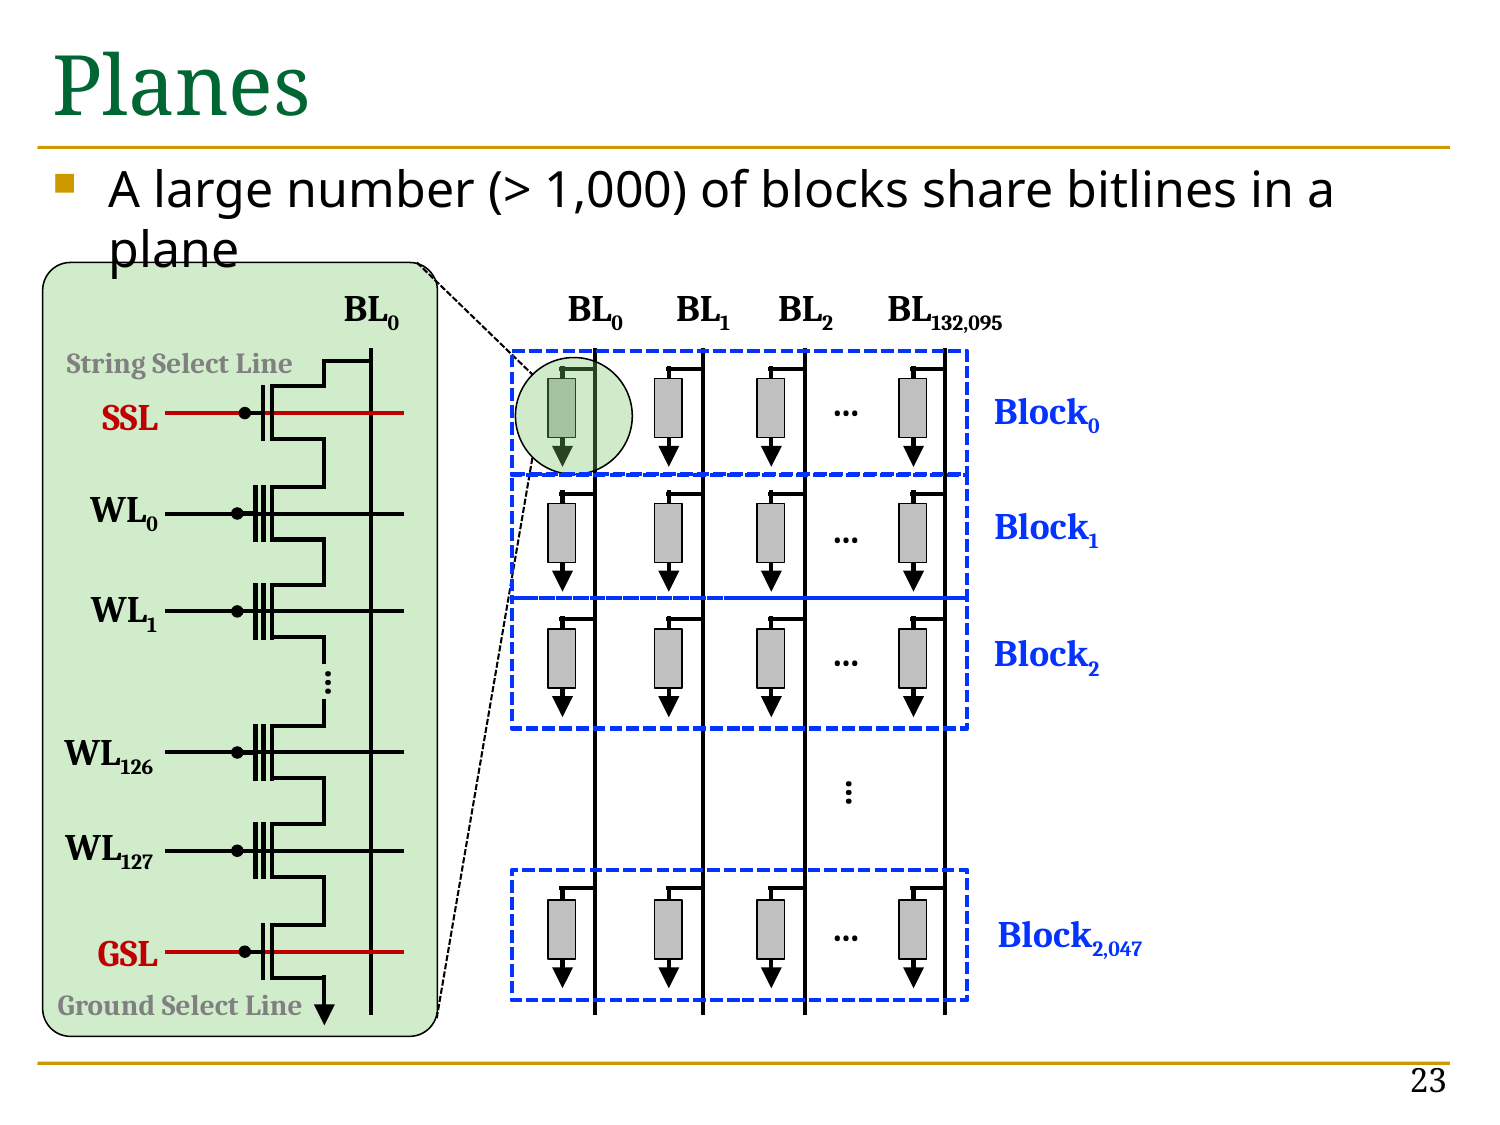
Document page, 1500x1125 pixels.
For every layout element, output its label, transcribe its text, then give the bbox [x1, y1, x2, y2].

text_box Block2,047 [982, 902, 1158, 969]
text_box [707, 474, 801, 598]
text_box [511, 351, 594, 474]
text_box [806, 351, 944, 474]
text_box [704, 351, 805, 474]
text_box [670, 371, 693, 379]
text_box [937, 889, 944, 897]
text_box [946, 351, 968, 474]
text_box Block1 [979, 494, 1114, 561]
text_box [670, 495, 675, 503]
text_box … [329, 363, 369, 370]
text_box [949, 598, 968, 729]
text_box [914, 370, 944, 381]
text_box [563, 620, 594, 631]
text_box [241, 414, 294, 425]
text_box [914, 890, 921, 897]
slide_number 23 [1111, 1036, 1462, 1112]
text_box String Select Line [51, 337, 309, 388]
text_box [696, 367, 702, 379]
text_box [810, 474, 940, 598]
text_box [810, 869, 940, 1001]
text_box BL2 [763, 276, 848, 343]
text_box WL126 [49, 720, 161, 787]
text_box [772, 890, 779, 896]
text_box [772, 495, 779, 504]
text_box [696, 617, 702, 629]
text_box [599, 474, 698, 598]
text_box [587, 889, 594, 898]
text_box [416, 262, 533, 375]
text_box [599, 869, 698, 1001]
text_box … [816, 896, 876, 957]
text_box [914, 620, 944, 631]
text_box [696, 886, 702, 897]
text_box [707, 869, 801, 1001]
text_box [937, 495, 944, 504]
list A large number (> 1,000) of blocks share bitlines in a plane [37, 149, 1450, 1063]
text_box [538, 474, 590, 598]
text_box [563, 370, 594, 381]
title Planes [37, 24, 1450, 149]
text_box BL1 [661, 276, 745, 343]
text_box BL0 [328, 276, 411, 343]
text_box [914, 495, 921, 505]
text_box … [326, 991, 332, 998]
text_box [949, 474, 968, 598]
text_box Block0 [978, 379, 1115, 446]
text_box WL127 [49, 815, 161, 882]
text_box [538, 598, 590, 729]
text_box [278, 926, 325, 930]
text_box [587, 495, 594, 505]
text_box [772, 371, 795, 380]
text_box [436, 456, 533, 1019]
text_box SSL [87, 388, 173, 446]
text_box [707, 598, 801, 729]
text_box GSL [82, 921, 173, 979]
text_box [563, 495, 569, 503]
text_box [670, 621, 693, 629]
text_box Ground Select Line [42, 979, 318, 1029]
text_box BL0 [552, 276, 638, 343]
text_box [166, 412, 402, 953]
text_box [772, 621, 795, 630]
text_box … [831, 763, 891, 822]
text_box [596, 351, 702, 474]
text_box BL132,095 [872, 276, 1018, 343]
text_box WL0 [74, 477, 161, 544]
text_box [599, 598, 698, 729]
text_box Block2 [979, 621, 1115, 688]
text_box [696, 492, 702, 503]
text_box WL1 [75, 578, 161, 644]
text_box [538, 869, 590, 1001]
text_box [810, 598, 940, 729]
text_box [949, 869, 968, 1001]
